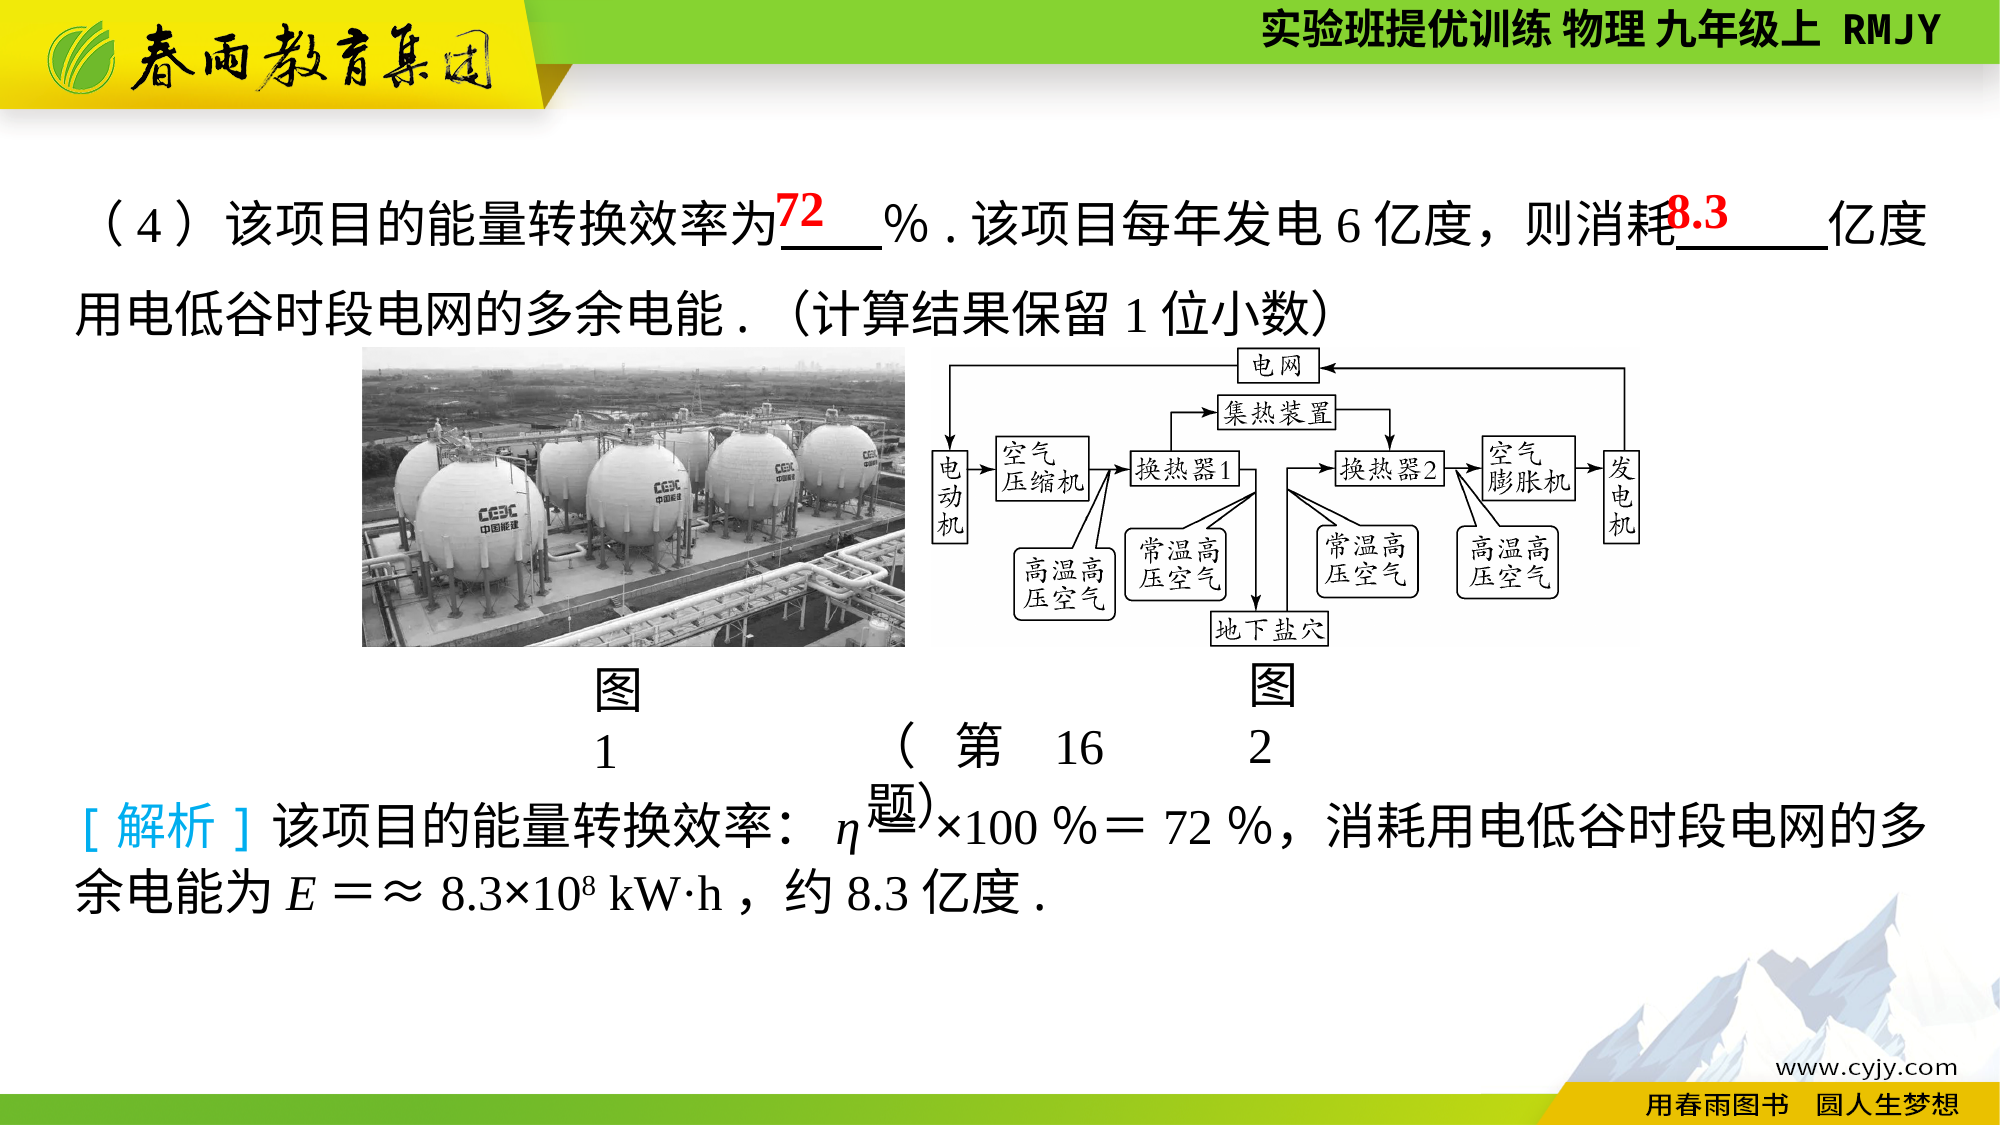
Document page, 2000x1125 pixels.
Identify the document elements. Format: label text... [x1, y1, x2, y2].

picture [0, 0, 2000, 1125]
text_box 72 [759, 169, 840, 244]
text_box 图1 [578, 655, 683, 726]
text_box 8.3 [1651, 170, 1744, 246]
list （4）该项目的能量转换效率为 ％.该项目每年发电6亿度，则消耗 亿度用电低谷时段电网的多余电能.（计算结果保留1位小数） [59, 155, 1944, 352]
text_box 图2 [1233, 655, 1339, 722]
text_box （第16题） [851, 706, 1132, 782]
